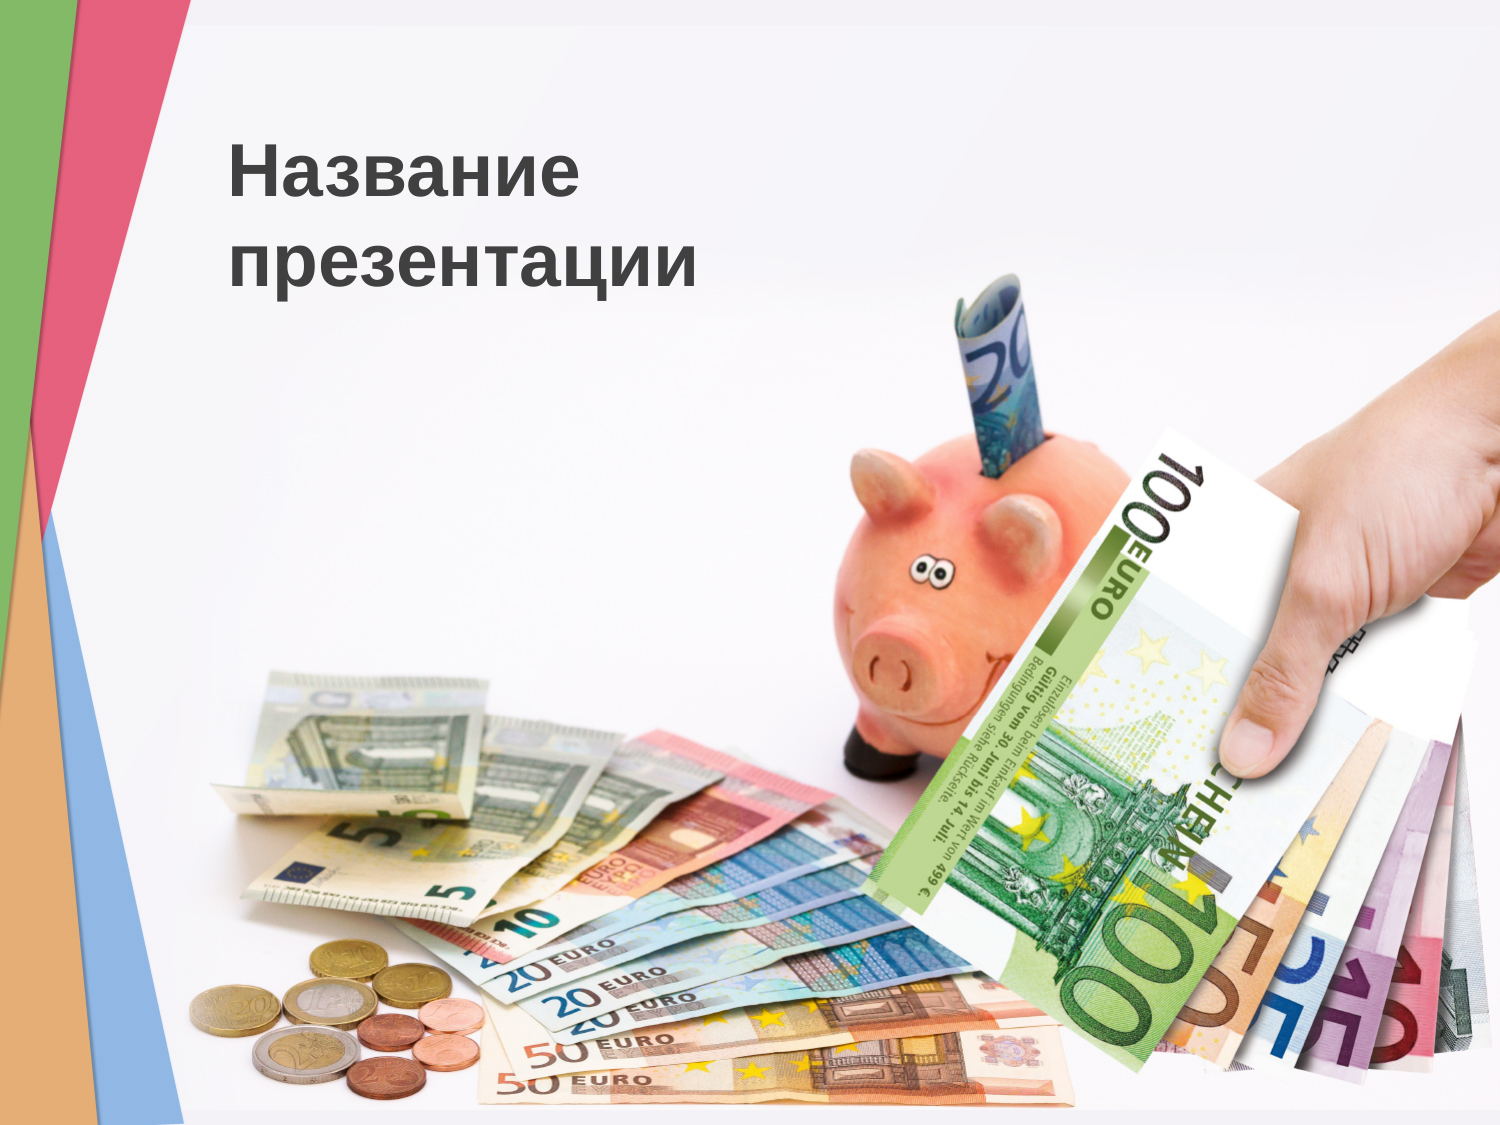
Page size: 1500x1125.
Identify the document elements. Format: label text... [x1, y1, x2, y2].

picture [0, 0, 1500, 1125]
text_box Название презентации [212, 113, 928, 309]
